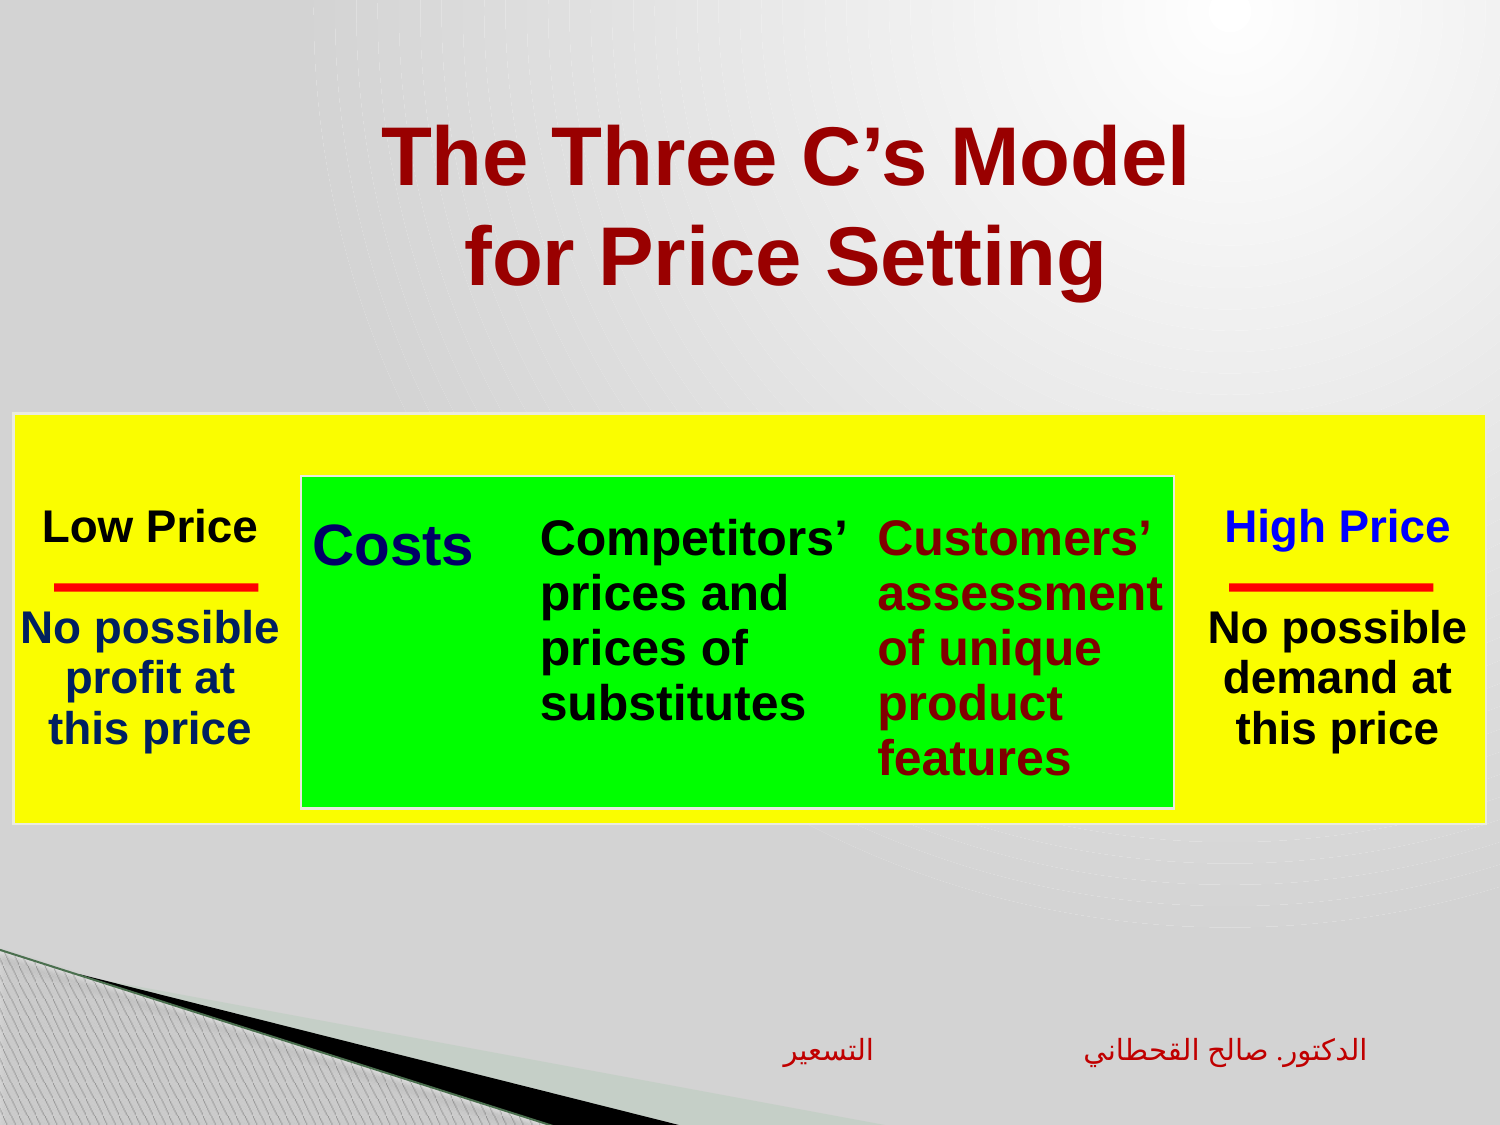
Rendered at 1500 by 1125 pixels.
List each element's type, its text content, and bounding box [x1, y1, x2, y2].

text_box Customers’ assessment of unique product features [862, 512, 1163, 813]
footer التسعير الدكتور. صالح القحطاني [585, 1042, 1383, 1103]
text_box Costs [312, 499, 475, 563]
text_box [13, 413, 1487, 824]
text_box The Three C’s Model for Price Setting [137, 113, 1436, 291]
text_box [301, 476, 1174, 809]
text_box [12, 474, 288, 788]
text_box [1199, 474, 1476, 788]
text_box Competitors’ prices and prices of substitutes [524, 512, 856, 800]
